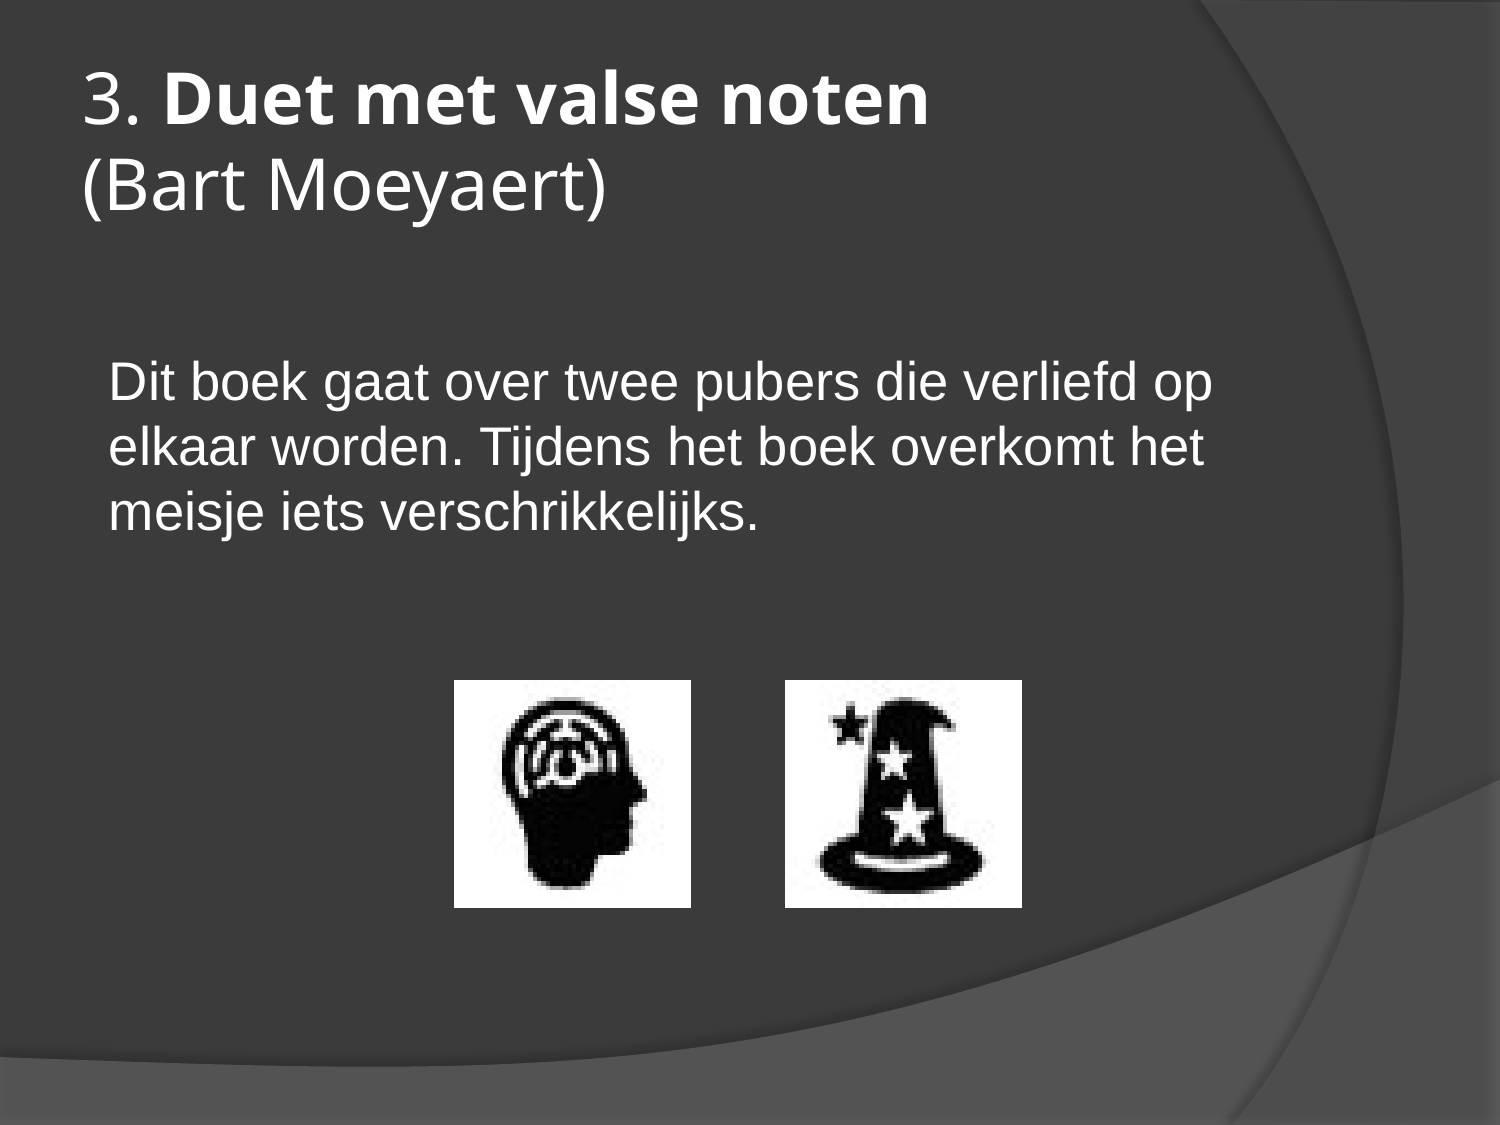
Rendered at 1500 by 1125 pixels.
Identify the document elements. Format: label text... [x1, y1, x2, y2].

title 3. Duet met valse noten (Bart Moeyaert) [75, 45, 1300, 233]
picture [785, 680, 1022, 909]
picture [454, 680, 692, 909]
list Dit boek gaat over twee pubers die verliefd op elkaar worden. Tijdens het boek overkomt het meisje iets verschrikkelijks. [29, 262, 1388, 551]
